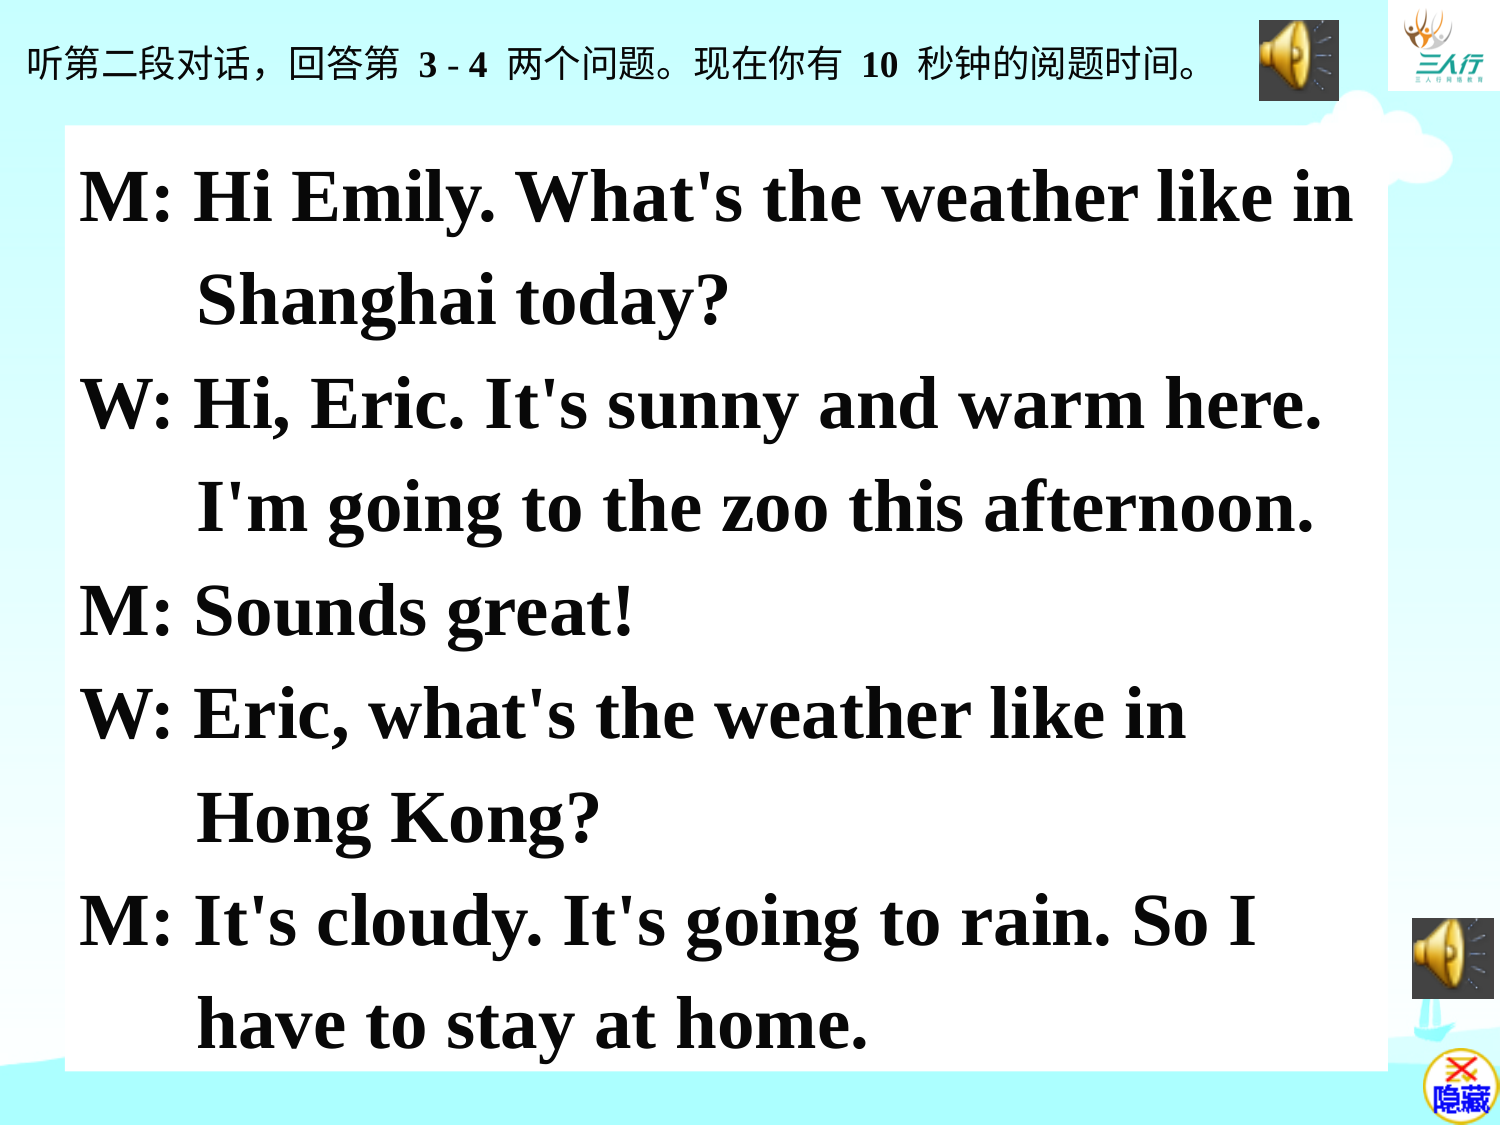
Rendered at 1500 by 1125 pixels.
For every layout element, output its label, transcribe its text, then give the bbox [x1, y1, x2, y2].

text_box M: Hi Emily. What's the weather like in Shanghai today? W: Hi, Eric. It's sunny and warm here. I'm going to the zoo this afternoon. M: Sounds great! W: Eric, what's the weather like in Hong Kong? M: It's cloudy. It's going to rain. So I have to stay at home. [64, 125, 1388, 1072]
picture [1411, 916, 1495, 1001]
picture [1387, 0, 1500, 91]
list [1257, 18, 1341, 102]
text_box 3. Where is Emily going this afternoon? She's going to the library. She's going to the park. She's going to the zoo. 4. How's the weather in Hong Kong? It's cloudy. It's windy. It's warm. [53, 124, 1365, 1001]
picture [1423, 1048, 1500, 1125]
text_box 听第二段对话，回答第 3 - 4 两个问题。现在你有 10 秒钟的阅题时间。 [11, 10, 1270, 105]
